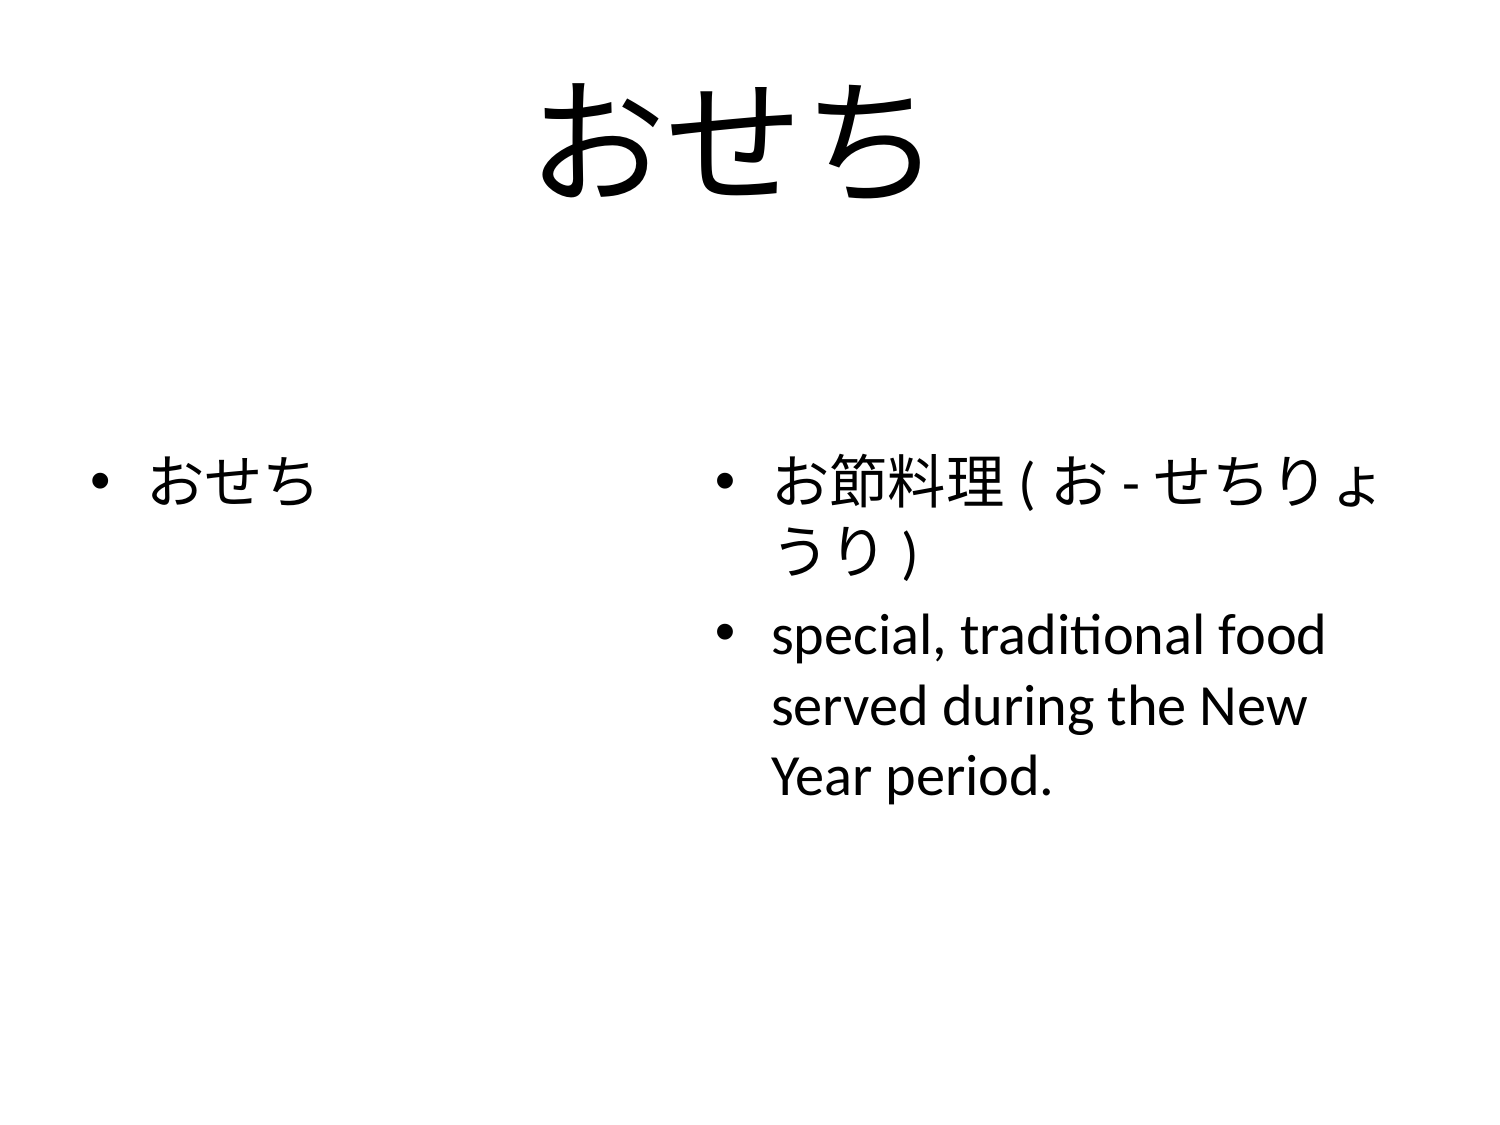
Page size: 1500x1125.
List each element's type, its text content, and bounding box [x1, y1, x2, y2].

title おせち [74, 44, 1426, 233]
list お節料理(お-せちりょうり) special, traditional food served during the New Year period. [699, 437, 1426, 1006]
list おせち [74, 437, 699, 1006]
